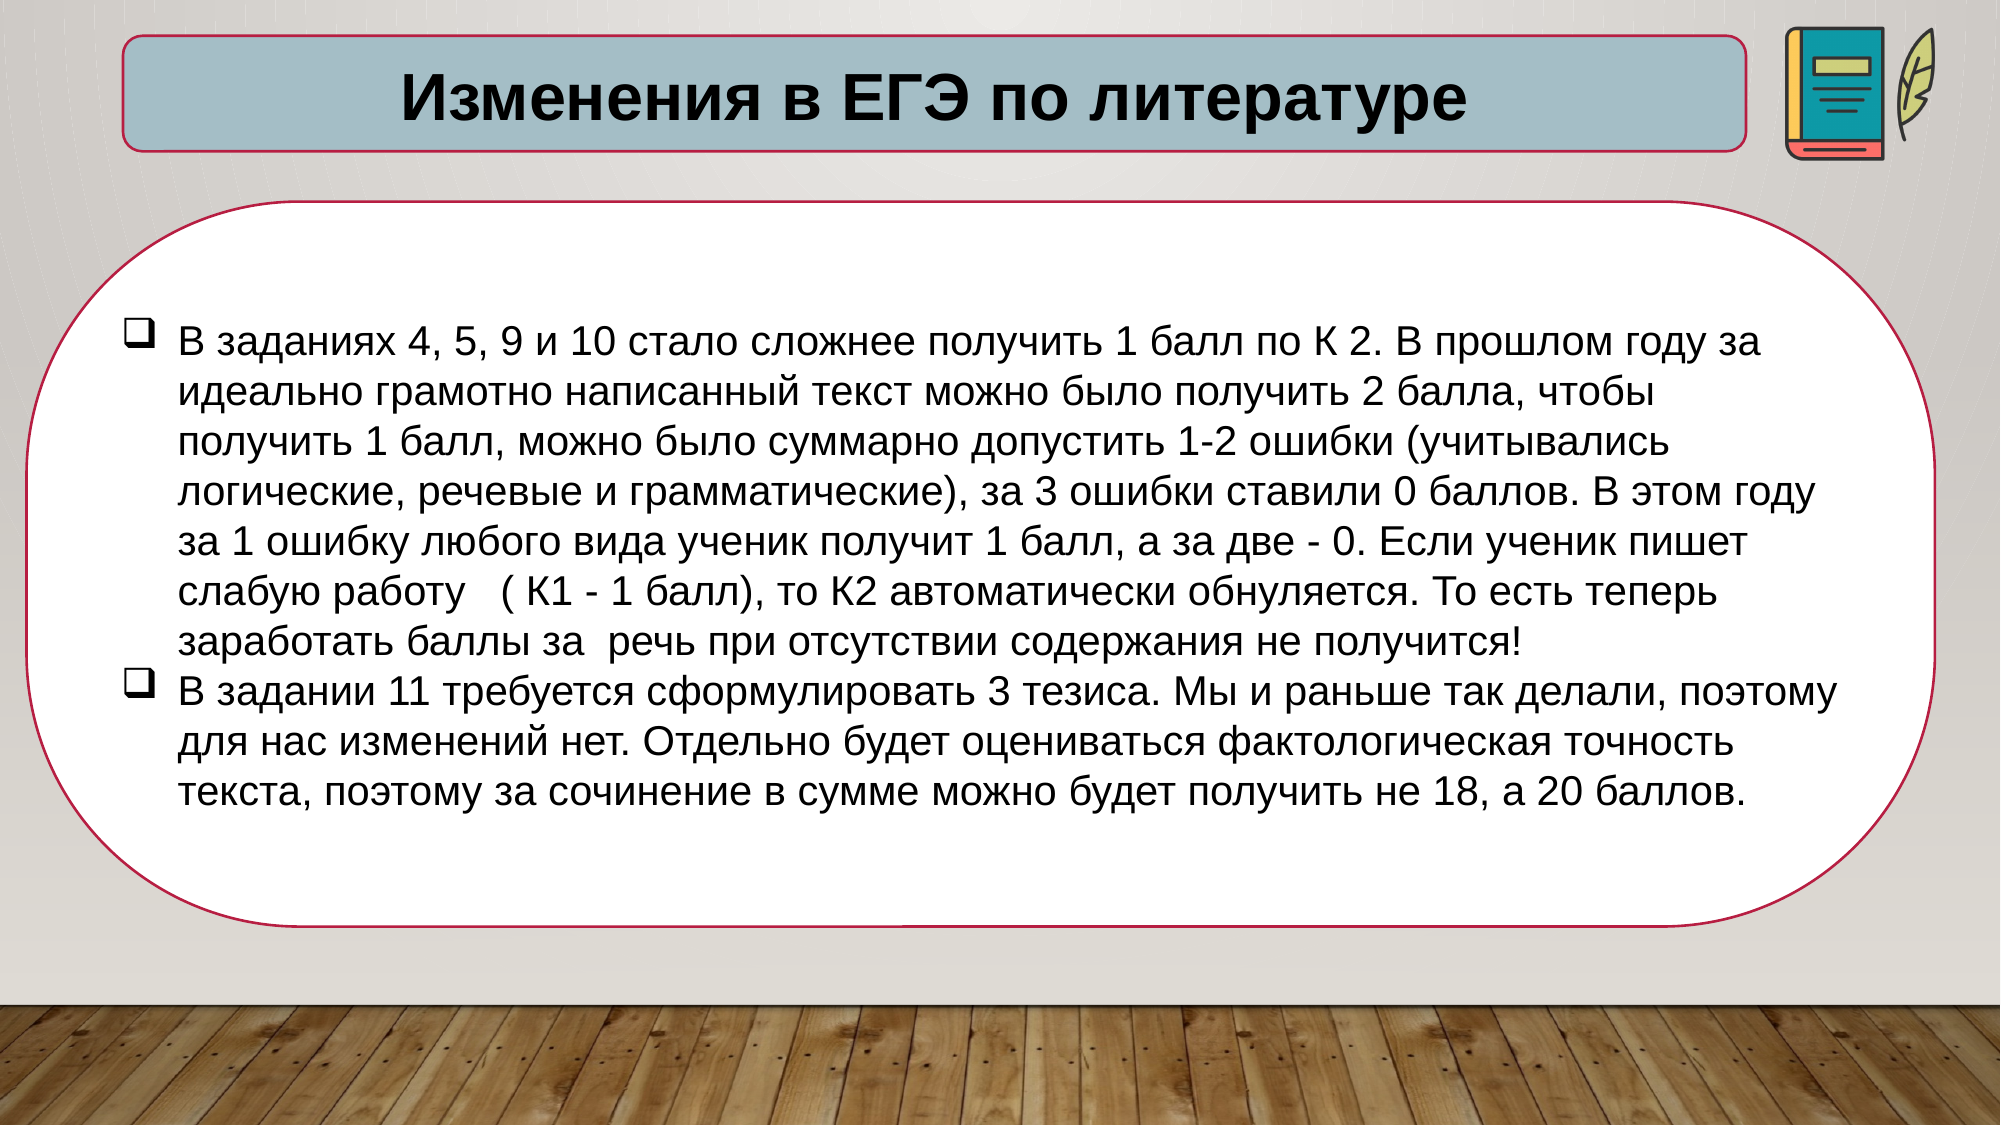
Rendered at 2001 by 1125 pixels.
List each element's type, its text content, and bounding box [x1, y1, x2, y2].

picture [0, 1005, 2000, 1125]
text_box В заданиях 4, 5, 9 и 10 стало сложнее получить 1 балл по К 2. В прошлом году за идеально грамотно написанный текст можно было получить 2 балла, чтобы получить 1 балл, можно было суммарно допустить 1-2 ошибки (учитывались логические, речевые и грамматические), за 3 ошибки ставили 0 баллов. В этом году за 1 ошибку любого вида ученик получит 1 балл, а за две - 0. Если ученик пишет слабую работу ( К1 - 1 балл), то К2 автоматически обнуляется. То есть теперь заработать баллы за речь при отсутствии содержания не получится! В задании 11 требуется сформулировать 3 тезиса. Мы и раньше так делали, поэтому для нас изменений нет. Отдельно будет оцениваться фактологическая точность текста, поэтому за сочинение в сумме можно будет получить не 18, а 20 баллов. [25, 200, 1937, 928]
picture [1784, 18, 1936, 169]
text_box Изменения в ЕГЭ по литературе [121, 34, 1748, 153]
